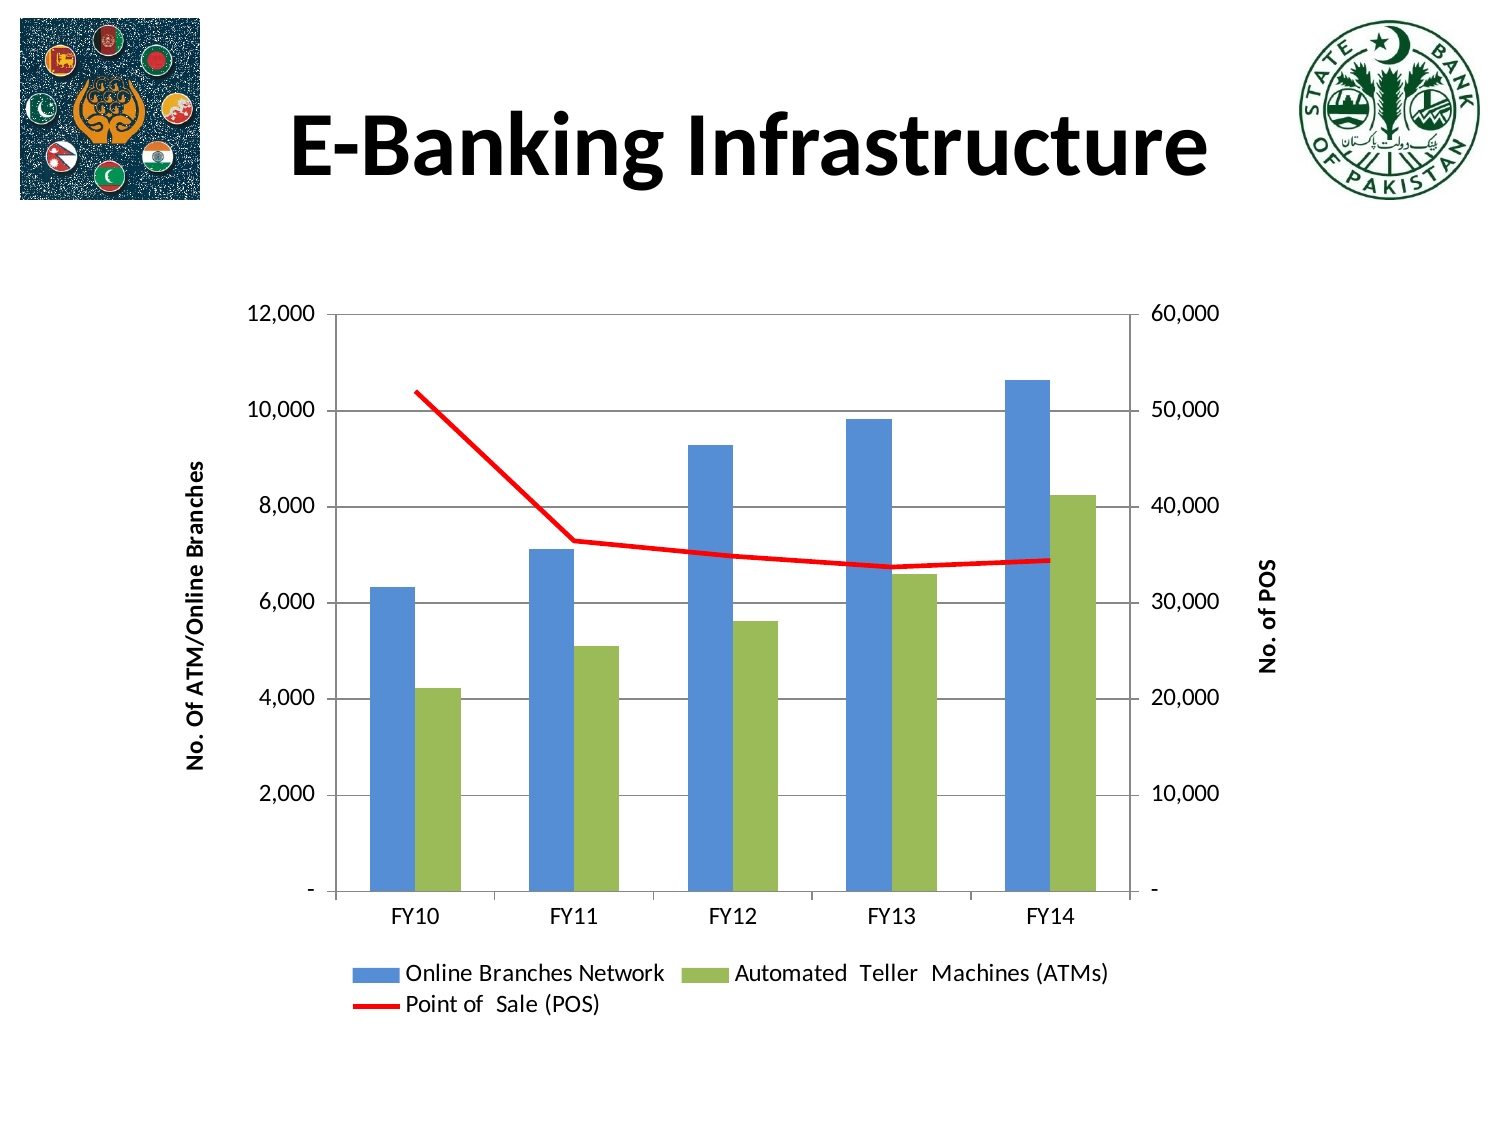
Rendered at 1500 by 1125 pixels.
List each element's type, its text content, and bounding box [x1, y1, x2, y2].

picture [141, 44, 176, 82]
picture [19, 181, 26, 189]
picture [89, 18, 127, 61]
picture [19, 87, 24, 107]
picture [28, 152, 32, 163]
chart [149, 287, 1313, 1026]
picture [46, 193, 61, 201]
picture [64, 18, 75, 26]
picture [42, 188, 47, 197]
picture [166, 129, 172, 137]
picture [19, 34, 146, 201]
picture [160, 84, 195, 130]
picture [85, 196, 104, 201]
picture [84, 148, 127, 197]
picture [141, 131, 176, 177]
picture [83, 172, 89, 184]
picture [1299, 19, 1480, 201]
title E-Banking Infrastructure [75, 45, 1425, 233]
picture [32, 197, 43, 201]
